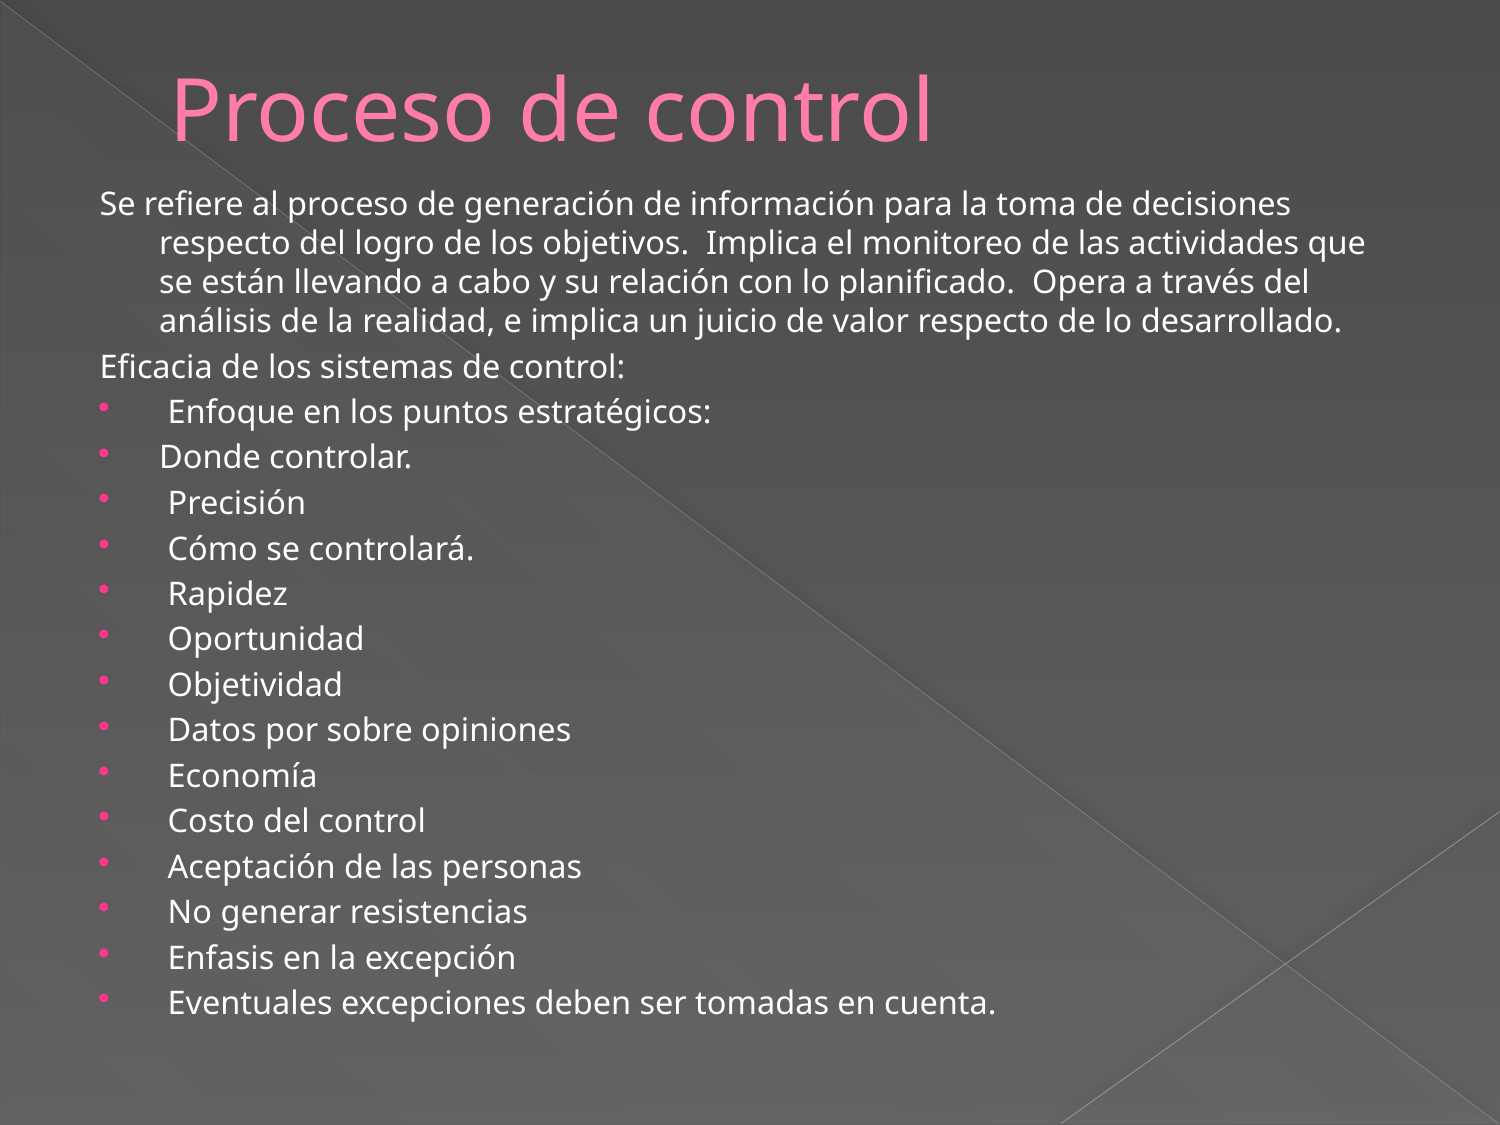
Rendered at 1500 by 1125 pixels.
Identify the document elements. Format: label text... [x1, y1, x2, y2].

list Se refiere al proceso de generación de información para la toma de decisiones respecto del logro de los objetivos. Implica el monitoreo de las actividades que se están llevando a cabo y su relación con lo planificado. Opera a través del análisis de la realidad, e implica un juicio de valor respecto de lo desarrollado. Eficacia de los sistemas de control: Enfoque en los puntos estratégicos: Donde controlar. Precisión Cómo se controlará. Rapidez Oportunidad Objetividad Datos por sobre opiniones Economía Costo del control Aceptación de las personas No generar resistencias Enfasis en la excepción Eventuales excepciones deben ser tomadas en cuenta. [75, 175, 1425, 1059]
title Proceso de control [75, 43, 1425, 175]
